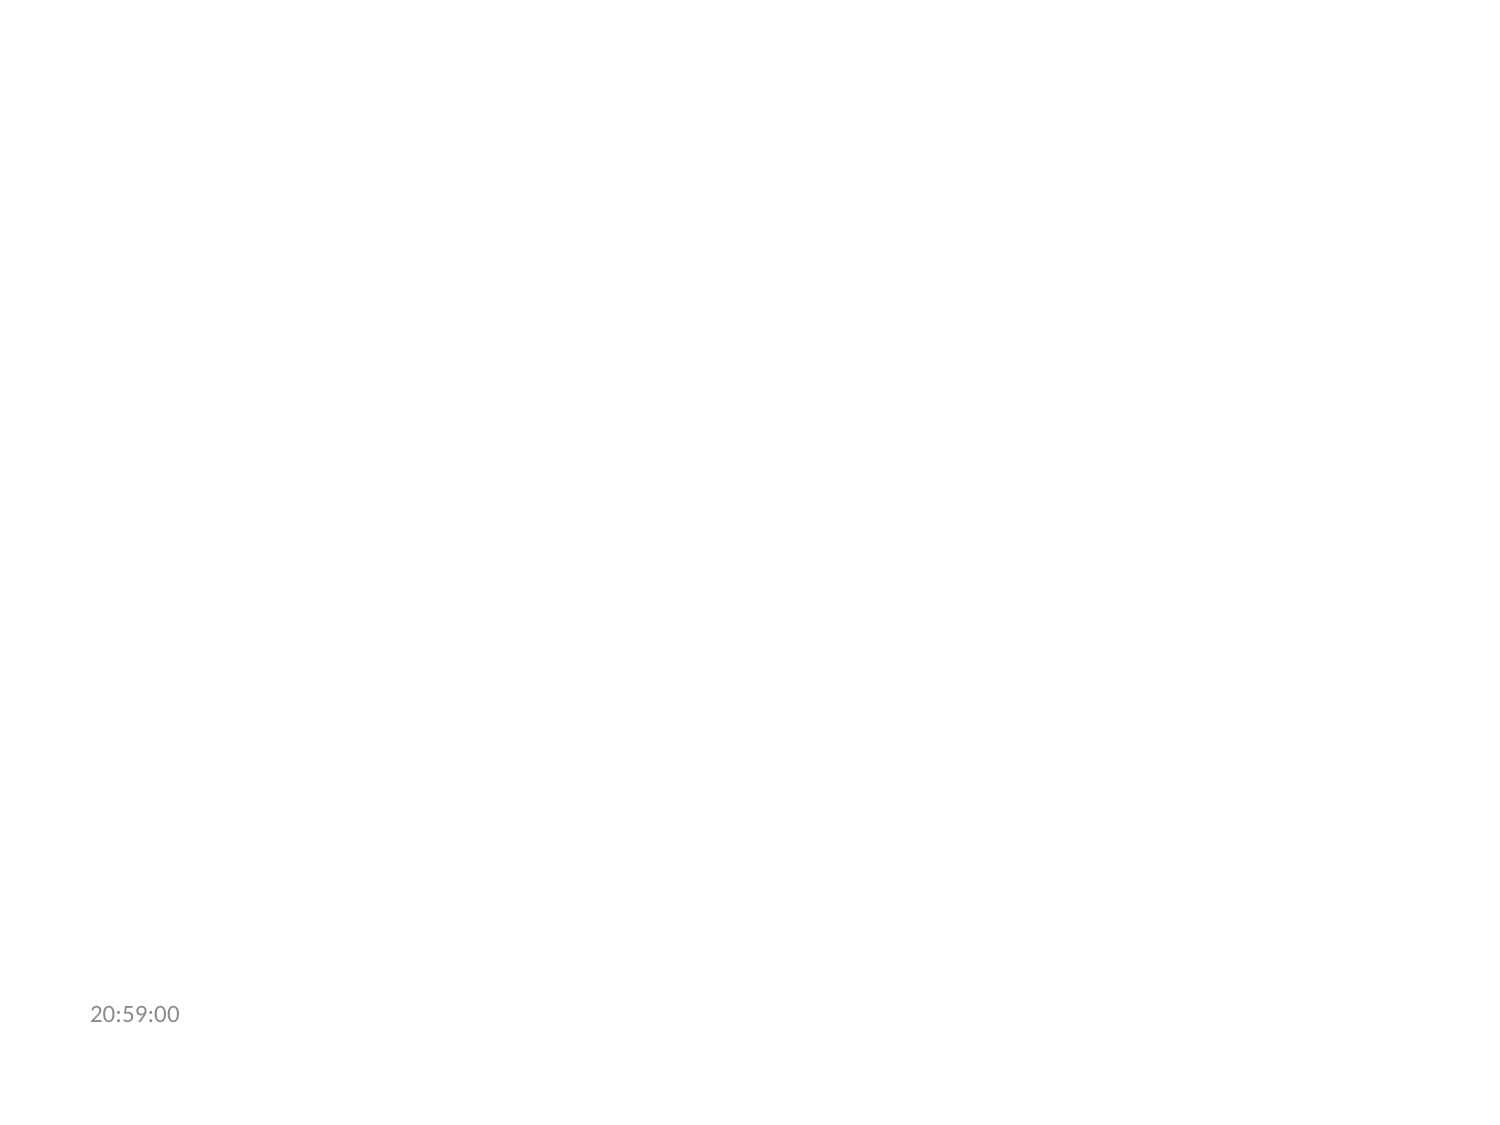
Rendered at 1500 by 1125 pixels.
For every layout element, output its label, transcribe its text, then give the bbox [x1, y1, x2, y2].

text_box 15:35:09 [75, 982, 425, 1043]
